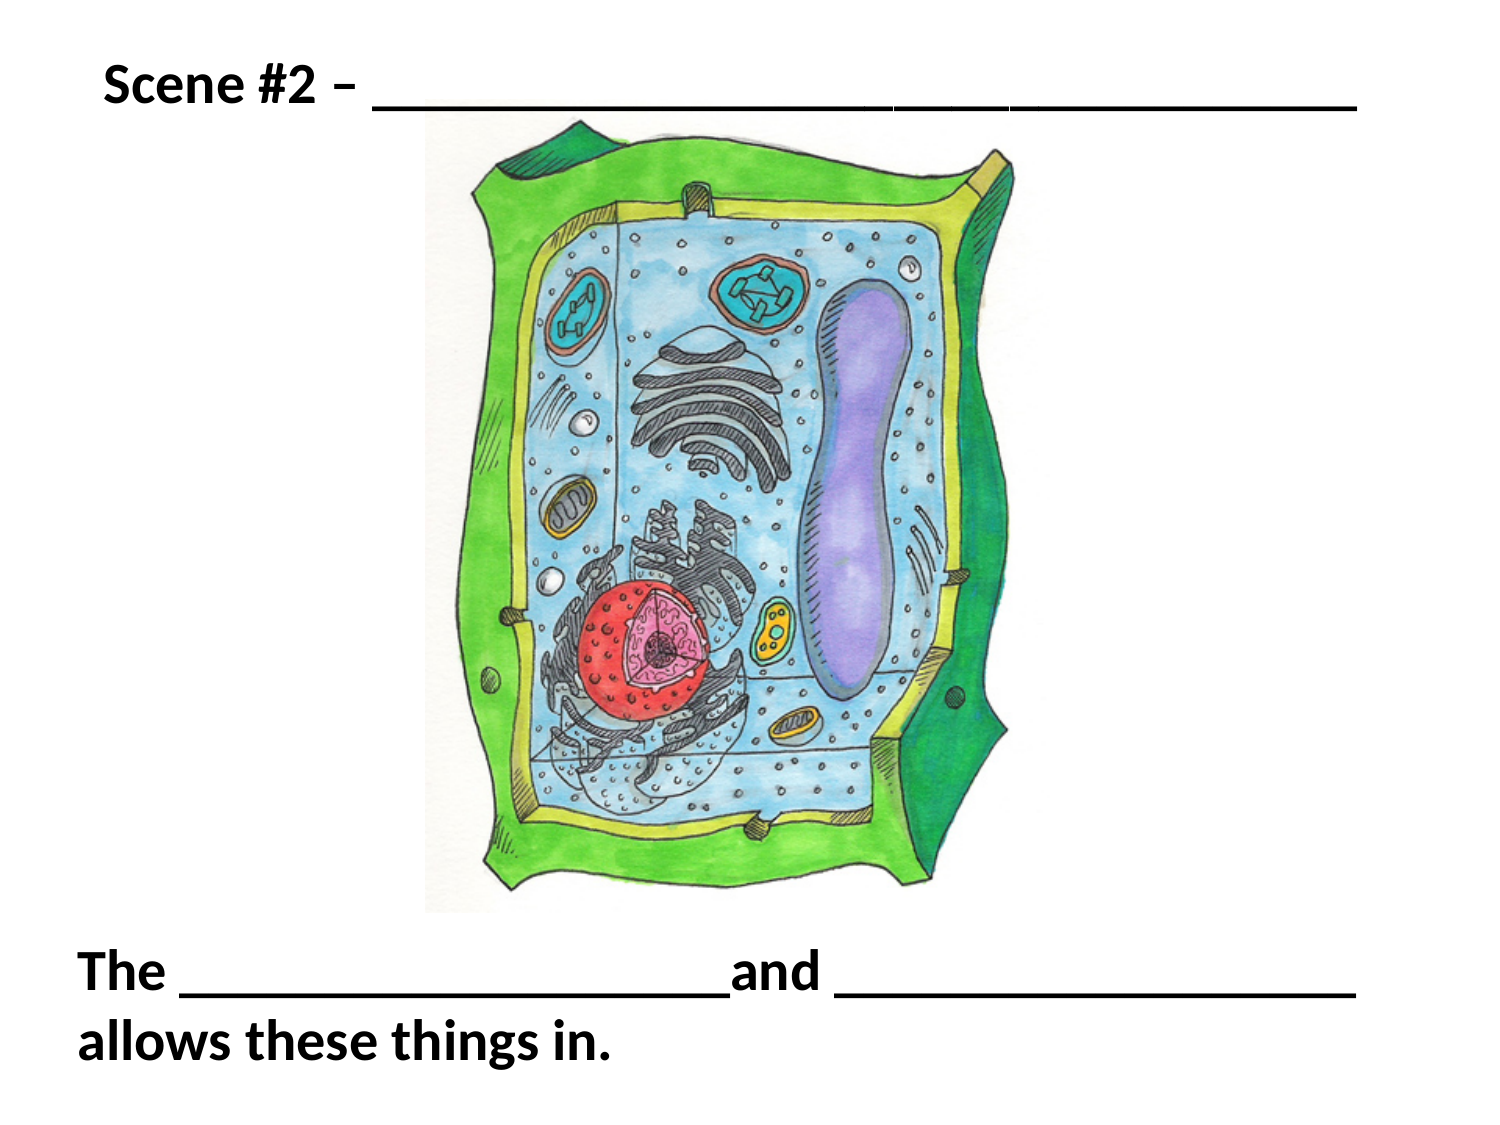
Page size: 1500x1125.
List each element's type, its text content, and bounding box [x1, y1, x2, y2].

text_box The ___________________and __________________ allows these things in. [62, 924, 1438, 1080]
text_box Scene #2 – __________________________________ [37, 37, 1425, 123]
picture [424, 99, 1051, 913]
